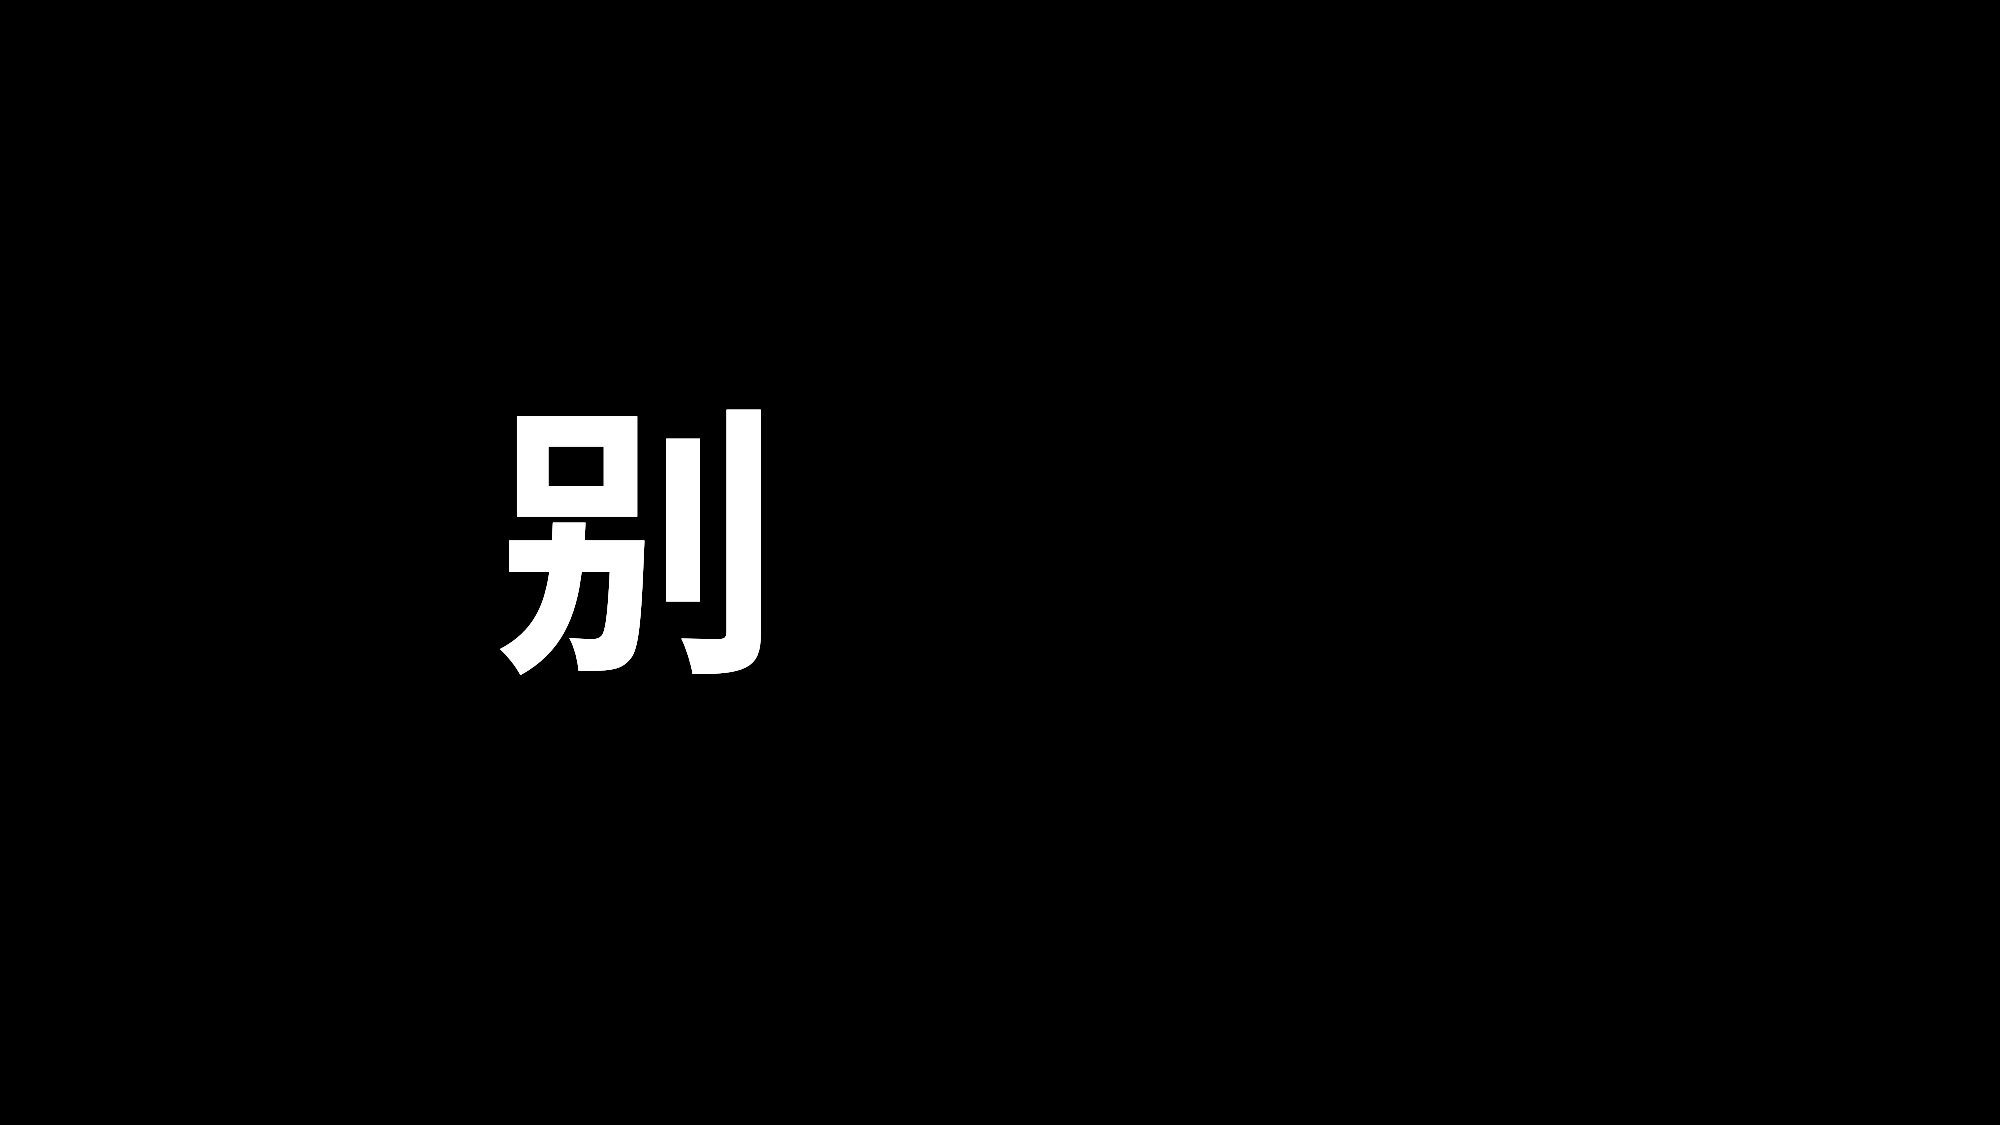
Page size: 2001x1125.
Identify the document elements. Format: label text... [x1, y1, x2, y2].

text_box 别 [486, 353, 1513, 714]
